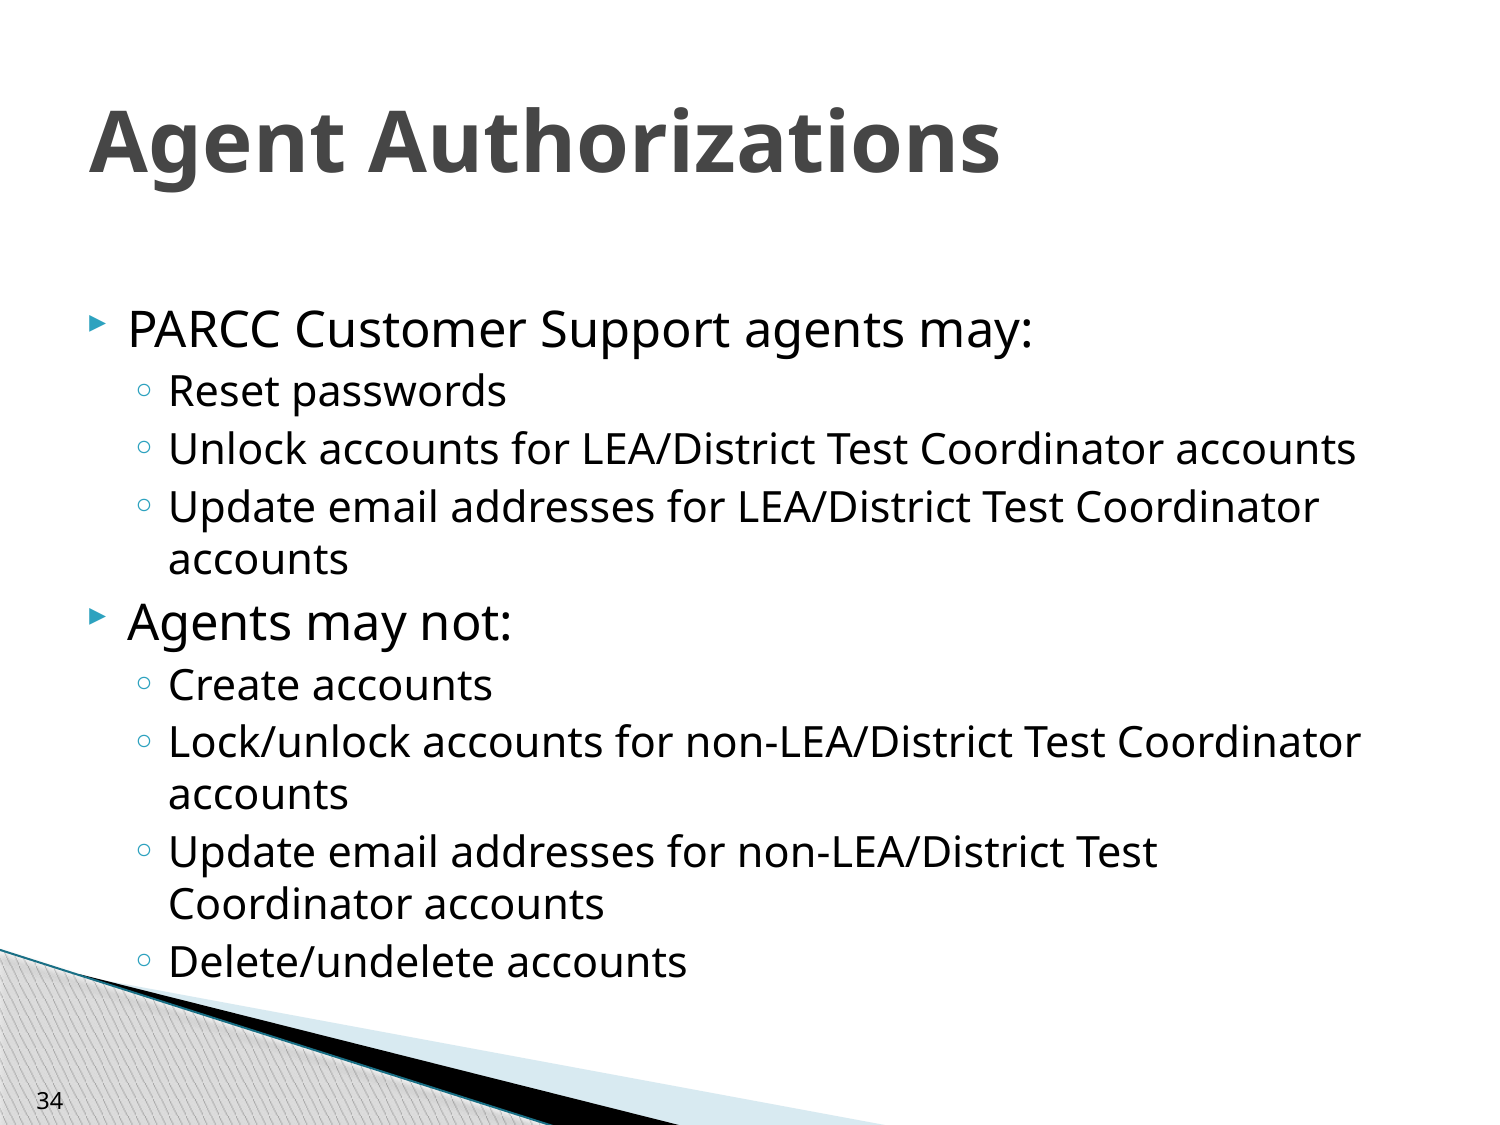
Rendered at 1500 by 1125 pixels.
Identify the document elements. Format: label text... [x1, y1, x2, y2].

list PARCC Customer Support agents may: Reset passwords Unlock accounts for LEA/District Test Coordinator accounts Update email addresses for LEA/District Test Coordinator accounts Agents may not: Create accounts Lock/unlock accounts for non-LEA/District Test Coordinator accounts Update email addresses for non-LEA/District Test Coordinator accounts Delete/undelete accounts [53, 289, 1404, 1064]
slide_number 34 [0, 1077, 100, 1125]
title Agent Authorizations [75, 45, 1425, 233]
